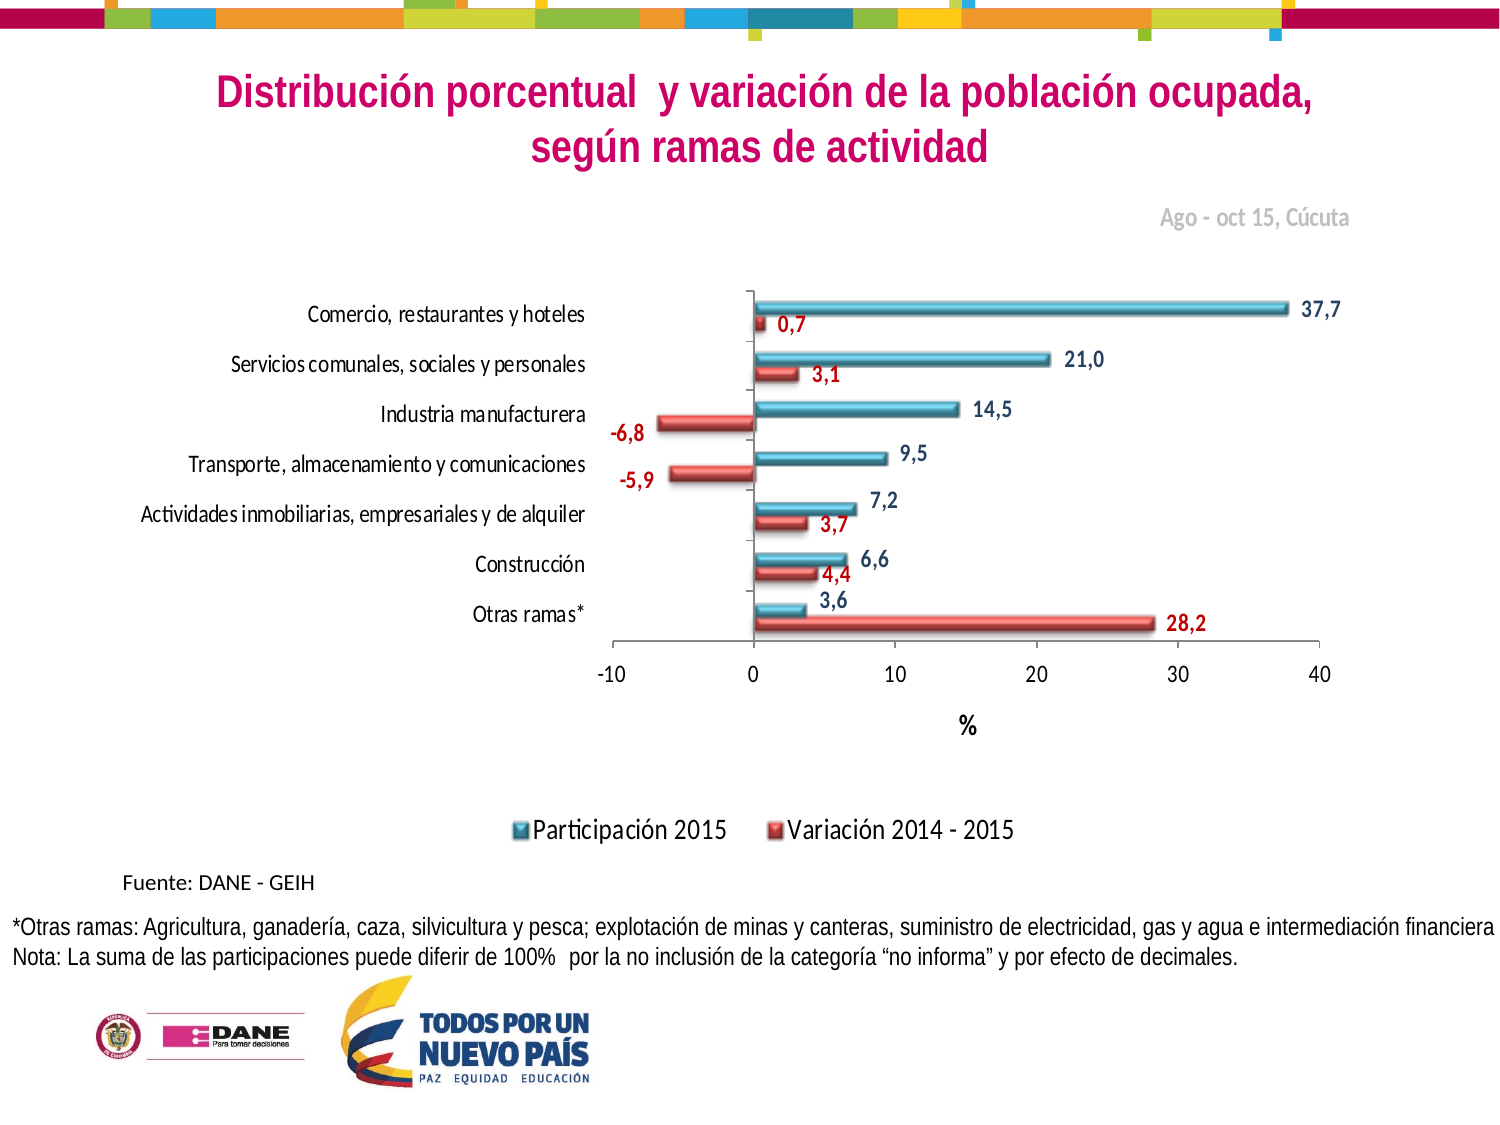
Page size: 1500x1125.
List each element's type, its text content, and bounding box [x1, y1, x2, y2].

text_box *Otras ramas: Agricultura, ganadería, caza, silvicultura y pesca; explotación de minas y canteras, suministro de electricidad, gas y agua e intermediación financiera Nota: La suma de las participaciones puede diferir de 100% por la no inclusión de la categoría “no informa” y por efecto de decimales. [0, 902, 1500, 978]
picture [52, 978, 632, 1118]
picture [123, 196, 1358, 860]
text_box Distribución porcentual y variación de la población ocupada, según ramas de actividad [201, 54, 1330, 180]
text_box Fuente: DANE - GEIH [107, 859, 336, 902]
picture [0, 0, 1500, 41]
